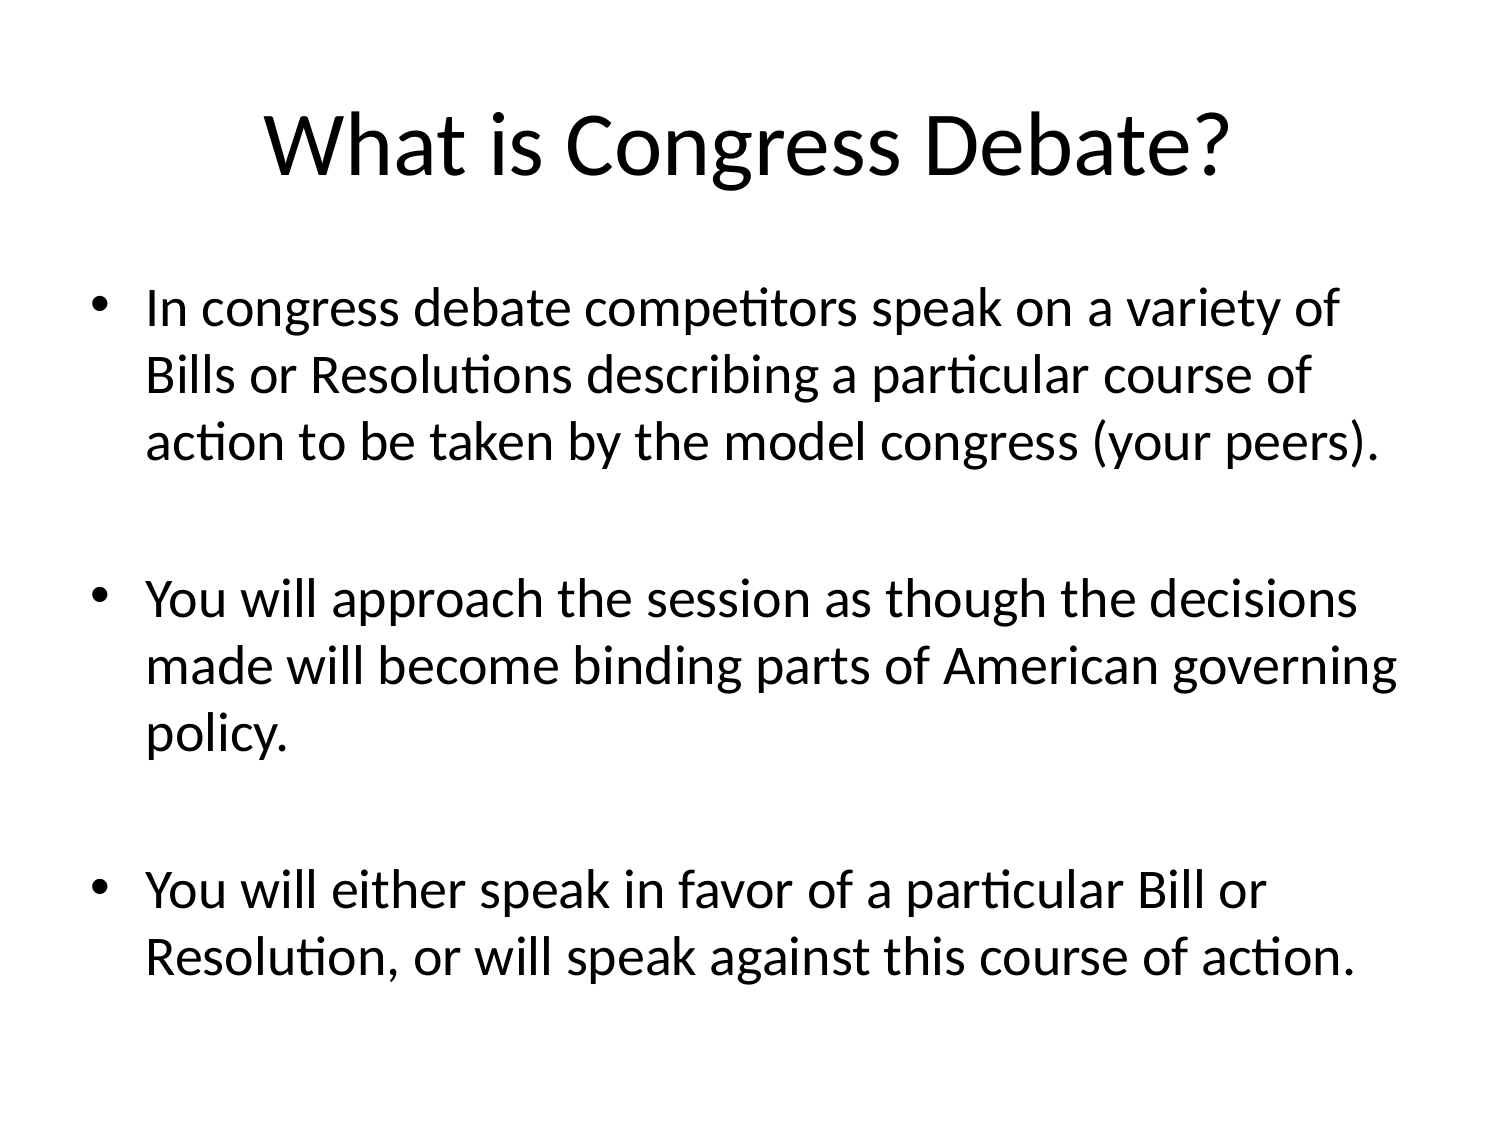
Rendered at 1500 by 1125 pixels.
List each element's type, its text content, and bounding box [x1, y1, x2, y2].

list In congress debate competitors speak on a variety of Bills or Resolutions describing a particular course of action to be taken by the model congress (your peers). You will approach the session as though the decisions made will become binding parts of American governing policy. You will either speak in favor of a particular Bill or Resolution, or will speak against this course of action. [75, 262, 1425, 1005]
title What is Congress Debate? [75, 45, 1425, 233]
